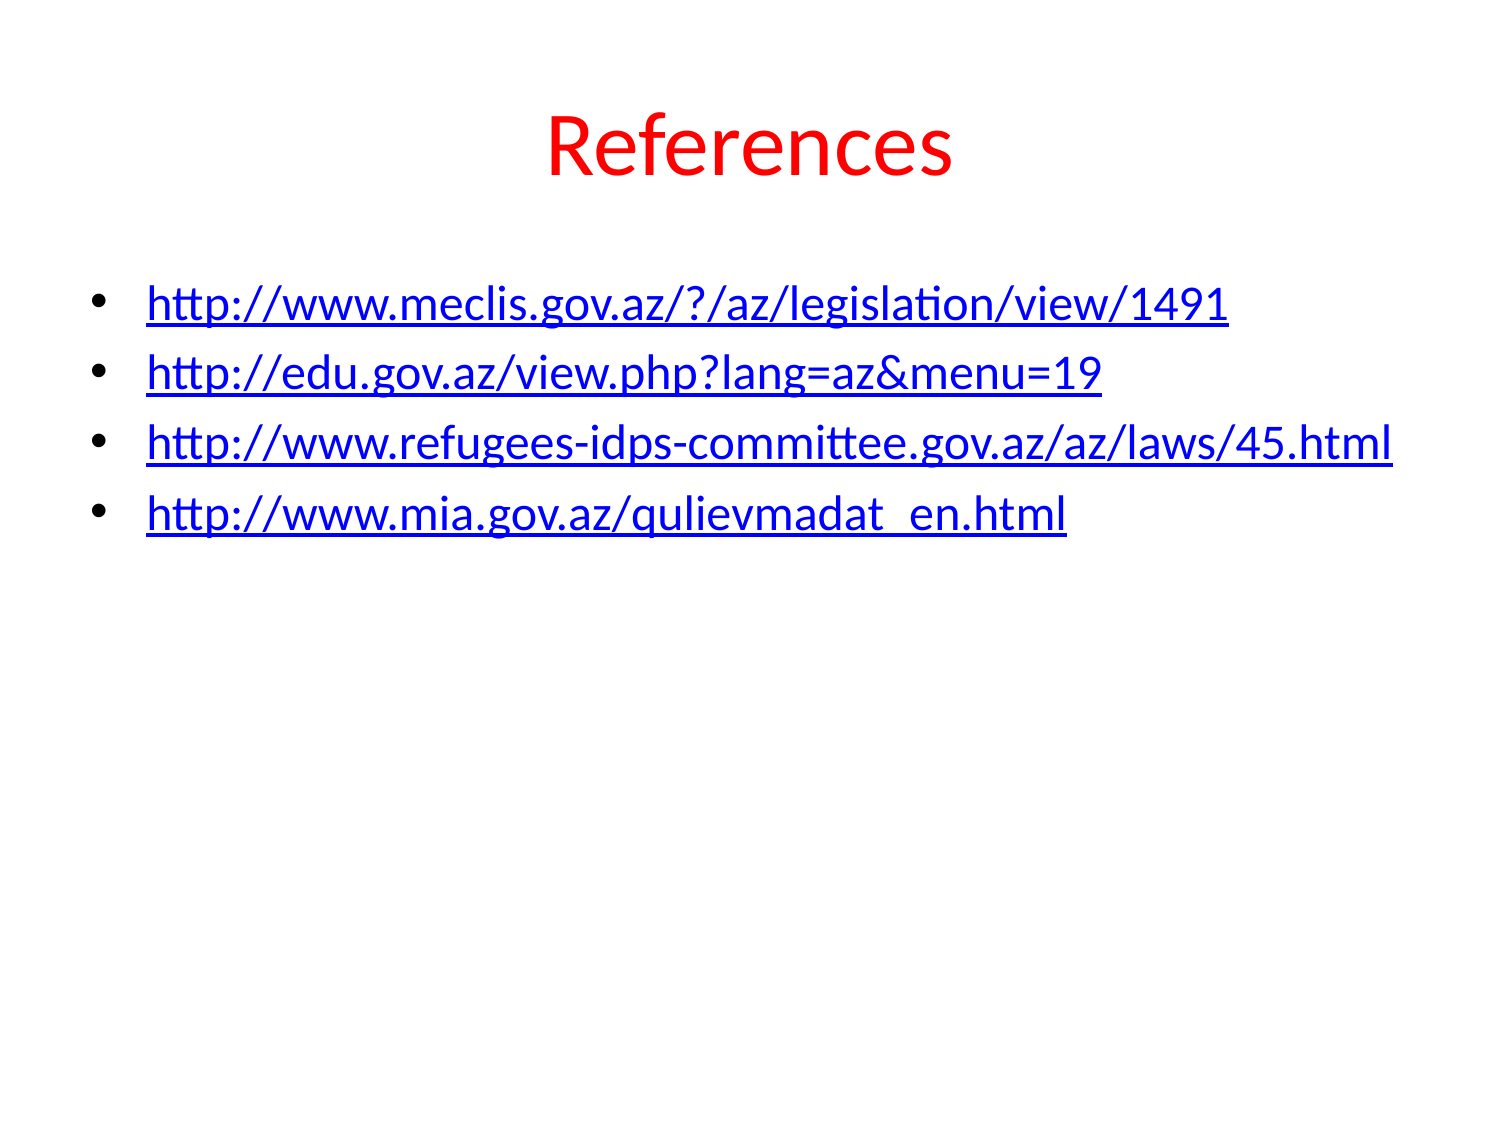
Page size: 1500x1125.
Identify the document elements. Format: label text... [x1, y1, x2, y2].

title References [75, 45, 1425, 233]
list http://www.meclis.gov.az/?/az/legislation/view/1491 http://edu.gov.az/view.php?lang=az&menu=19 http://www.refugees-idps-committee.gov.az/az/laws/45.html http://www.mia.gov.az/qulievmadat_en.html [75, 262, 1425, 1005]
